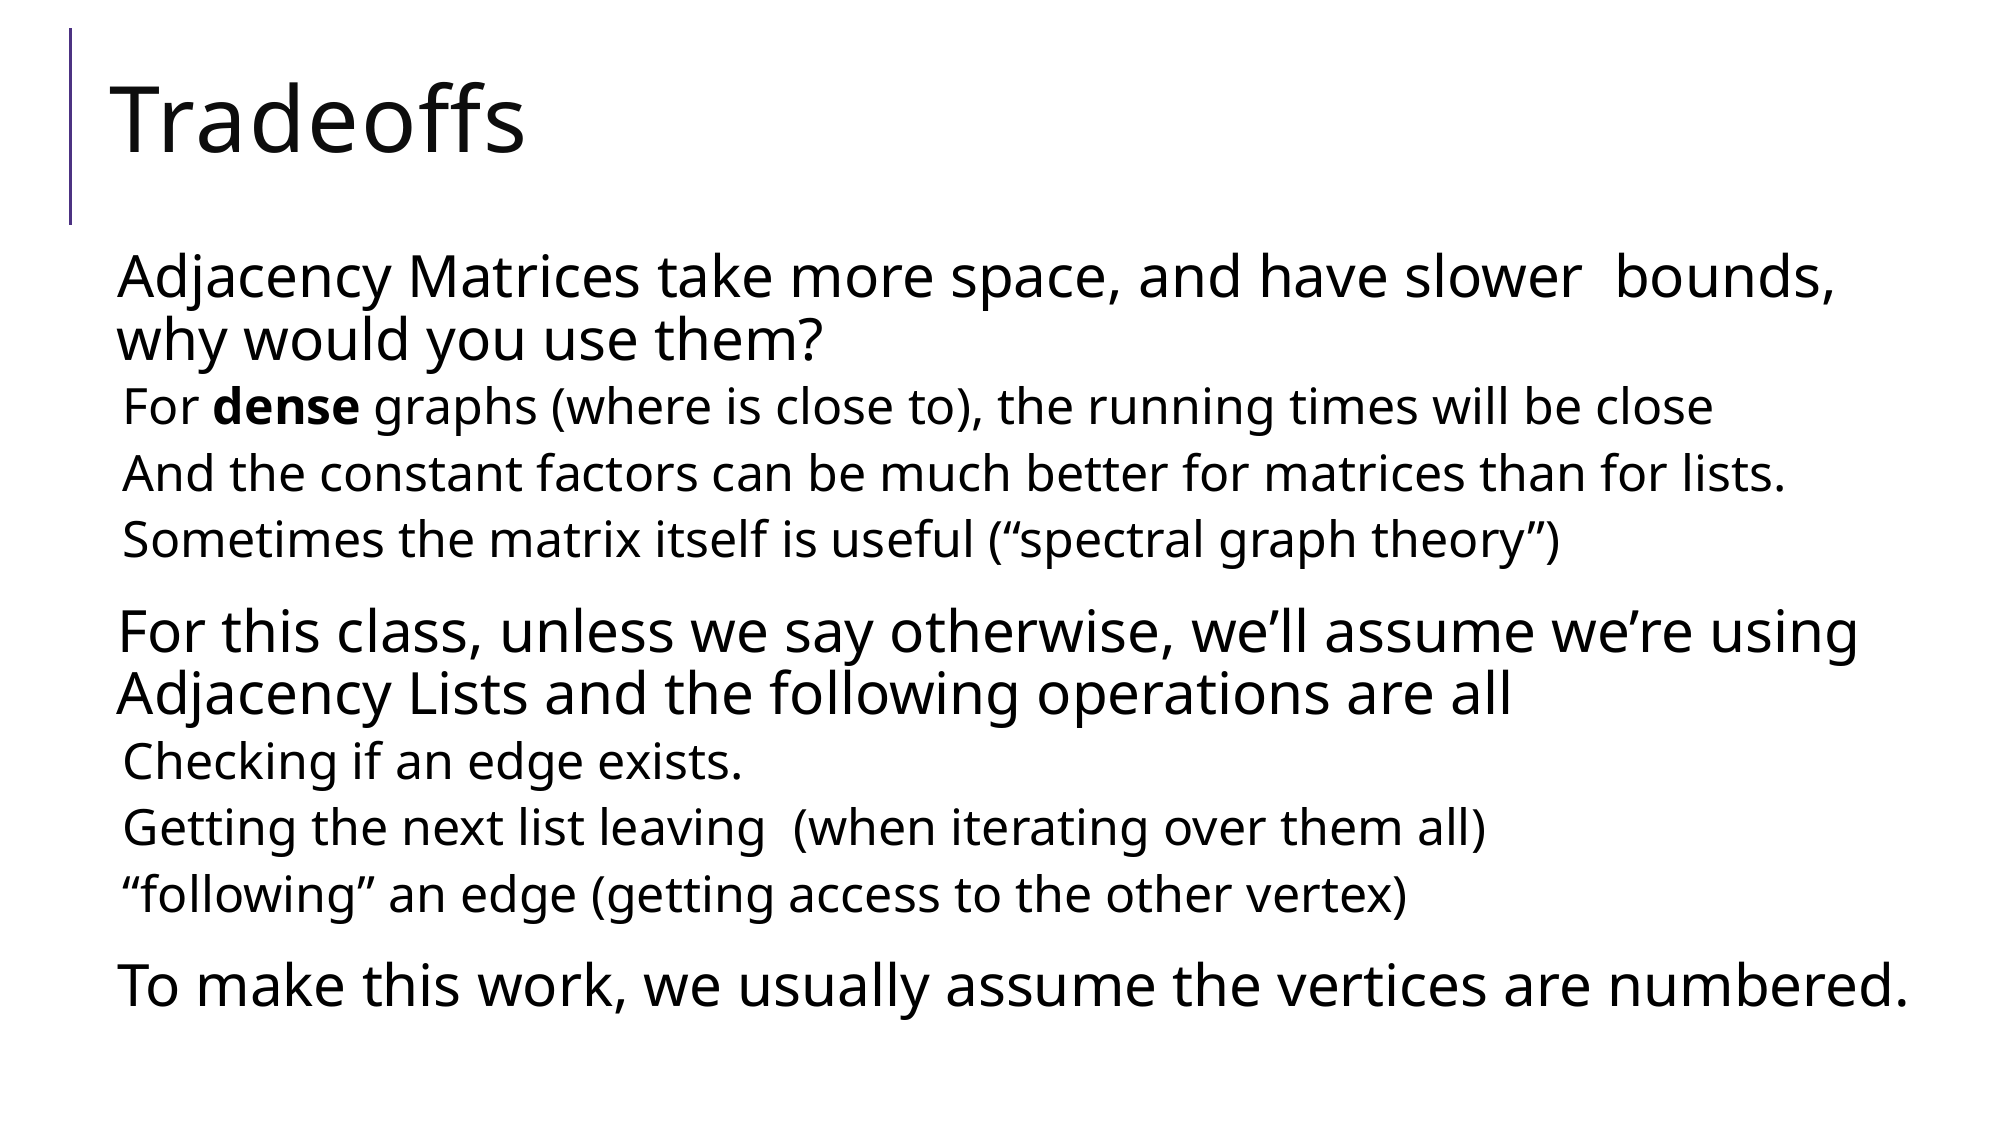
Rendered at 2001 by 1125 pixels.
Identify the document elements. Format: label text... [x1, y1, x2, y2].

title Tradeoffs [94, 43, 1930, 210]
